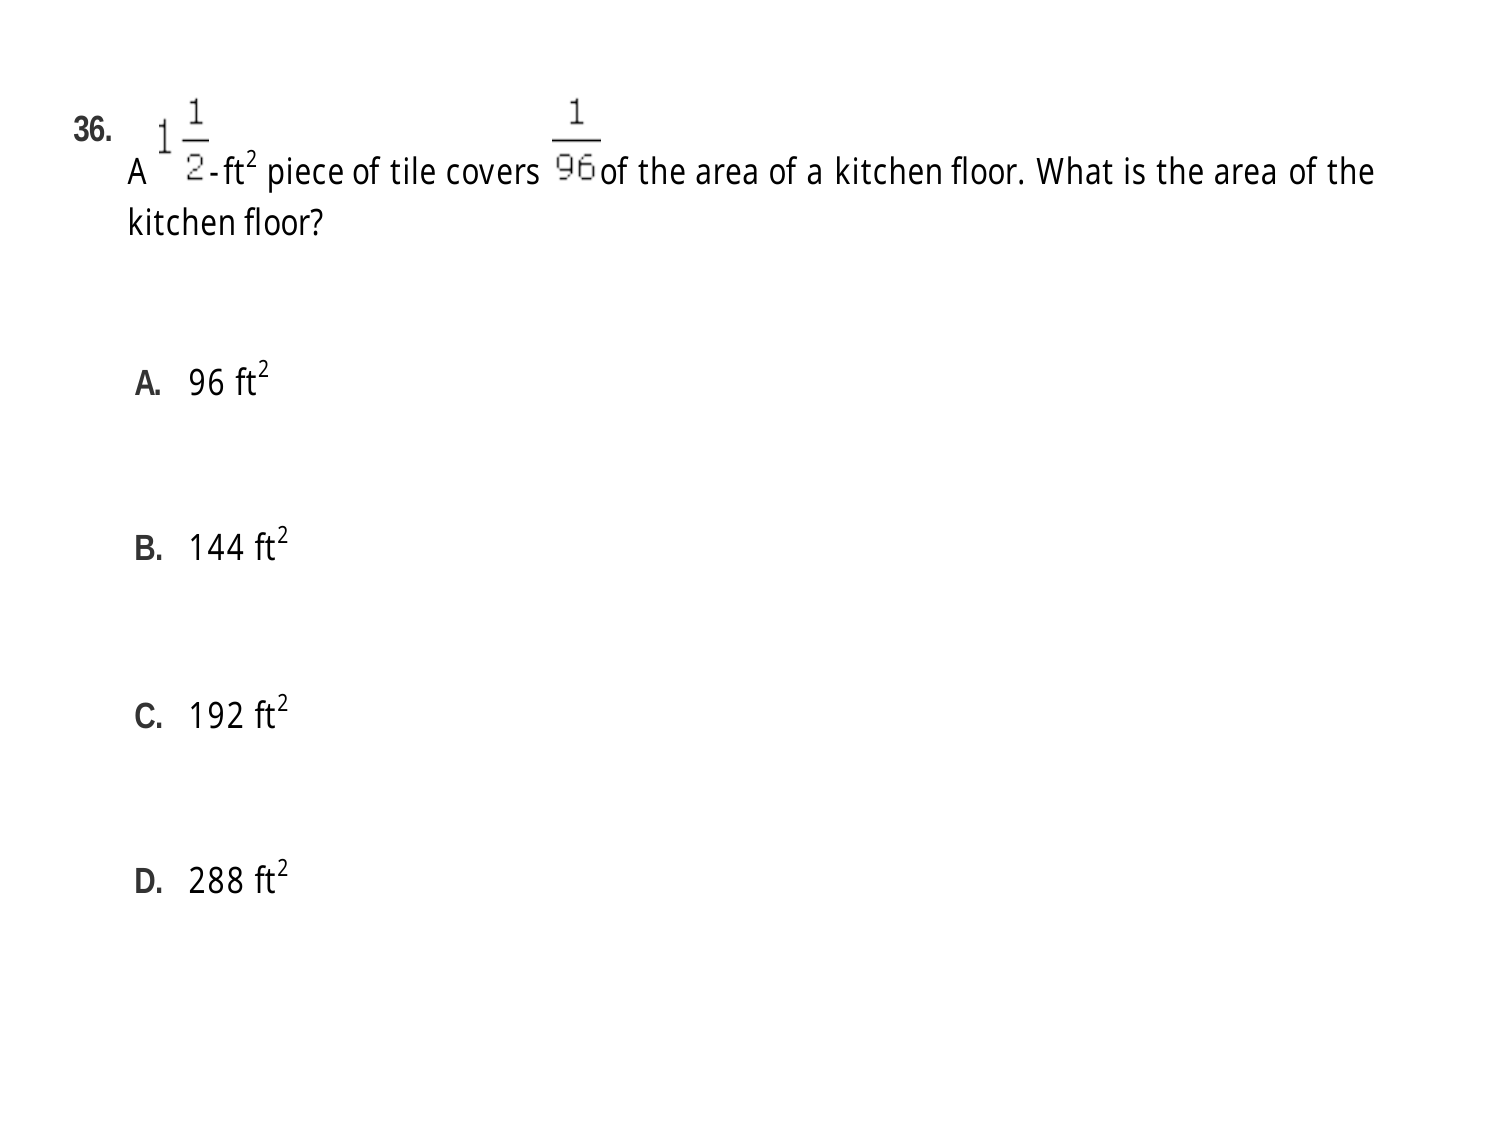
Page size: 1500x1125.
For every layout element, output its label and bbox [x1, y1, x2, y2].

picture [64, 87, 1443, 1051]
